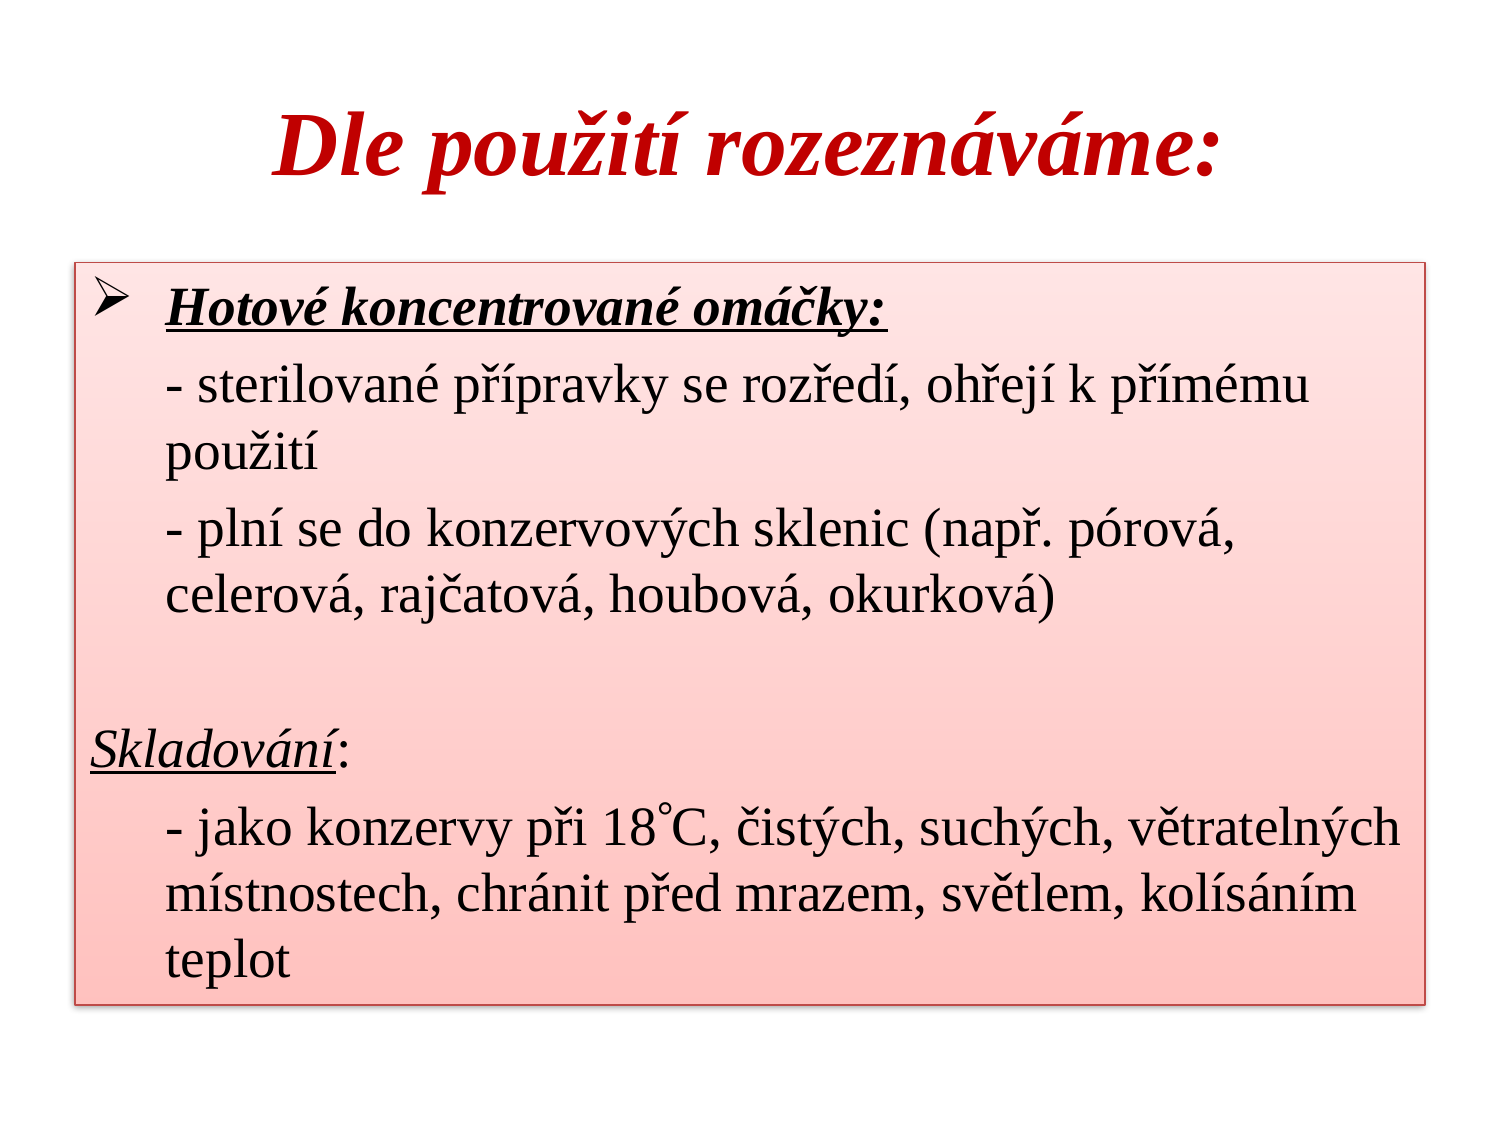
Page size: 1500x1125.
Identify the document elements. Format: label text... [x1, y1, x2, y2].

title Dle použití rozeznáváme: [75, 45, 1425, 233]
list Hotové koncentrované omáčky: - sterilované přípravky se rozředí, ohřejí k přímému použití - plní se do konzervových sklenic (např. pórová, celerová, rajčatová, houbová, okurková) Skladování: - jako konzervy při 18C, čistých, suchých, větratelných místnostech, chránit před mrazem, světlem, kolísáním teplot [74, 262, 1426, 1006]
